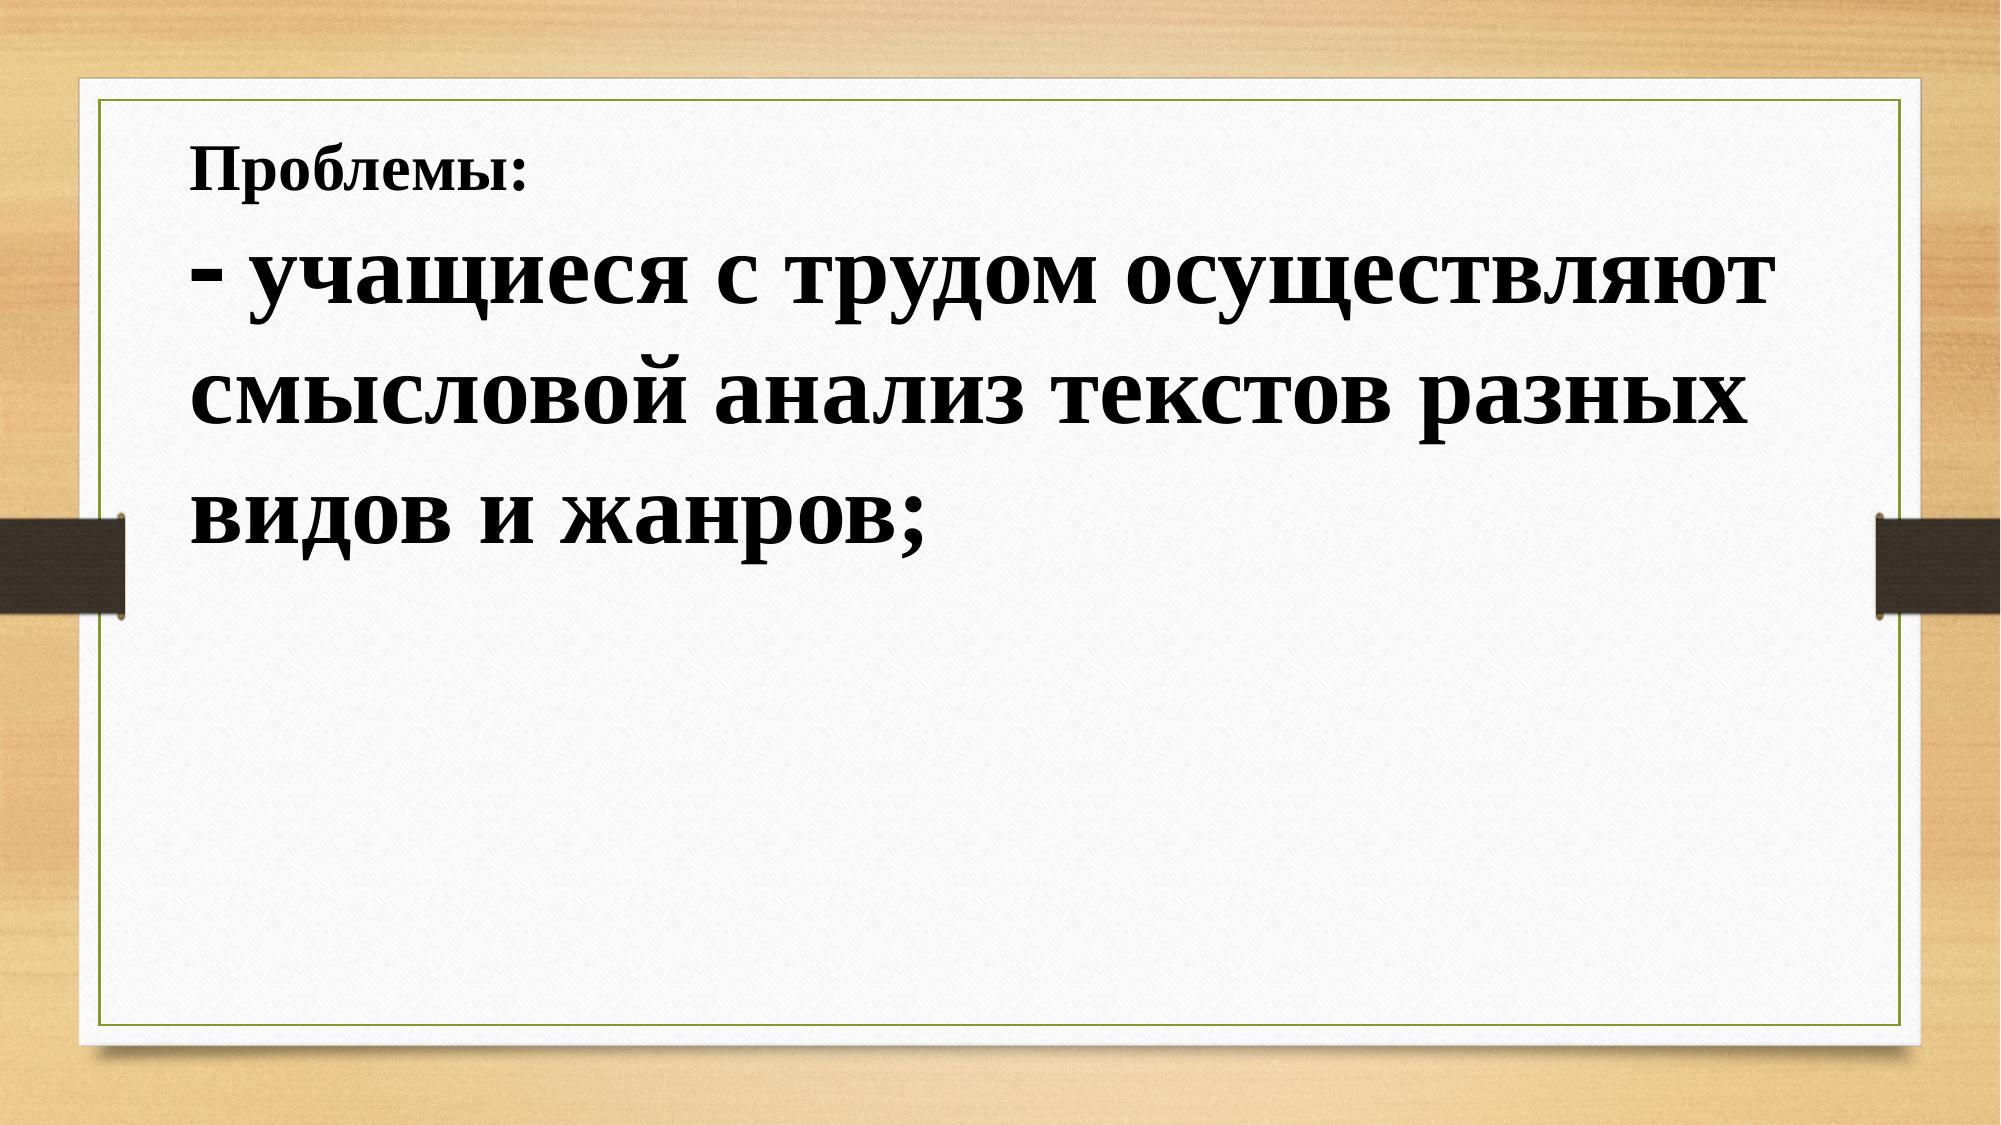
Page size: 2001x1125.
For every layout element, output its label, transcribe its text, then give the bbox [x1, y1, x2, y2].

picture [0, 0, 2001, 1125]
text_box Проблемы:  учащиеся с трудом осуществляют смысловой анализ текстов разных видов и жанров; [175, 116, 1802, 572]
